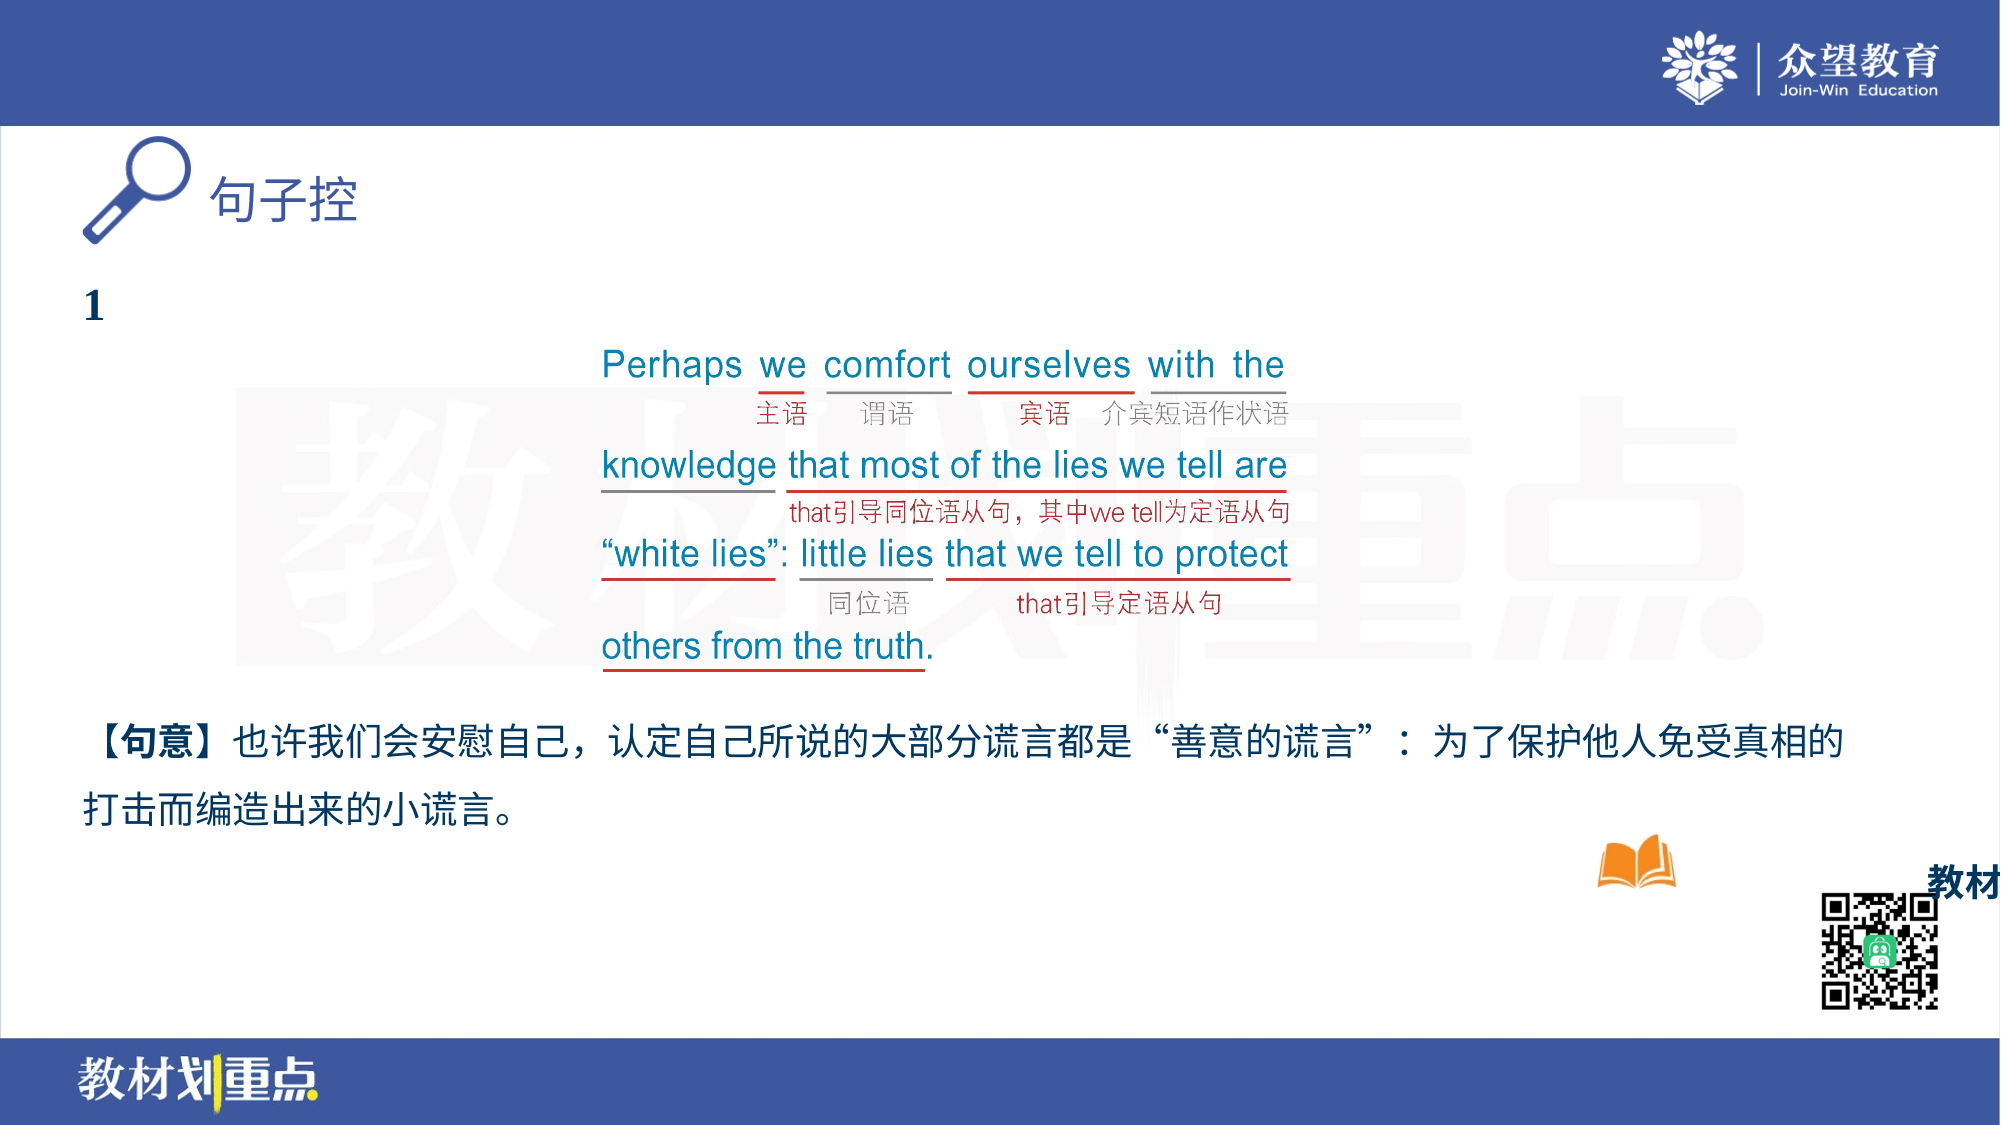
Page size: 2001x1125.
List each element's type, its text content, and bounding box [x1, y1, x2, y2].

picture [0, 0, 2000, 1125]
text_box 1 [82, 247, 1817, 387]
text_box 【句意】也许我们会安慰自己，认定自己所说的大部分谎言都是“善意的谎言”：为了保护他人免受真相的 打击而编造出来的小谎言。 教材P11 [82, 693, 1817, 896]
